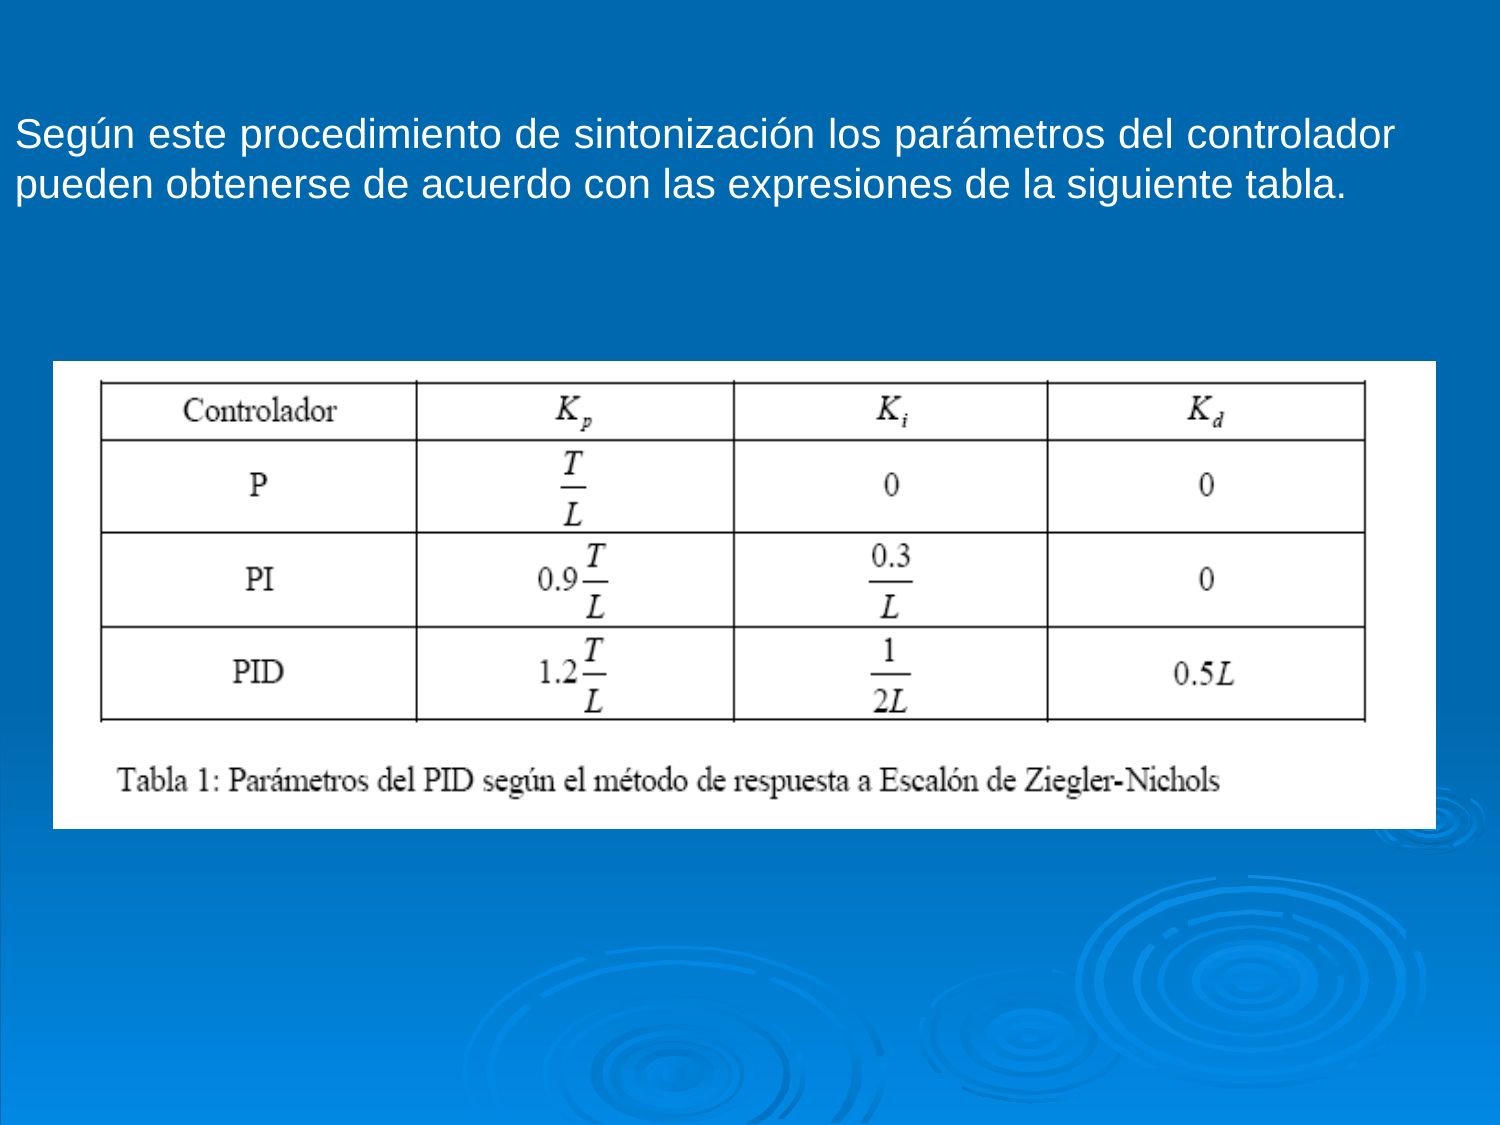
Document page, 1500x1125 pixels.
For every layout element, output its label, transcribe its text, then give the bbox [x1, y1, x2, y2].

text_box Según este procedimiento de sintonización los parámetros del controlador pueden obtenerse de acuerdo con las expresiones de la siguiente tabla. [0, 54, 1412, 215]
picture [52, 361, 1436, 829]
